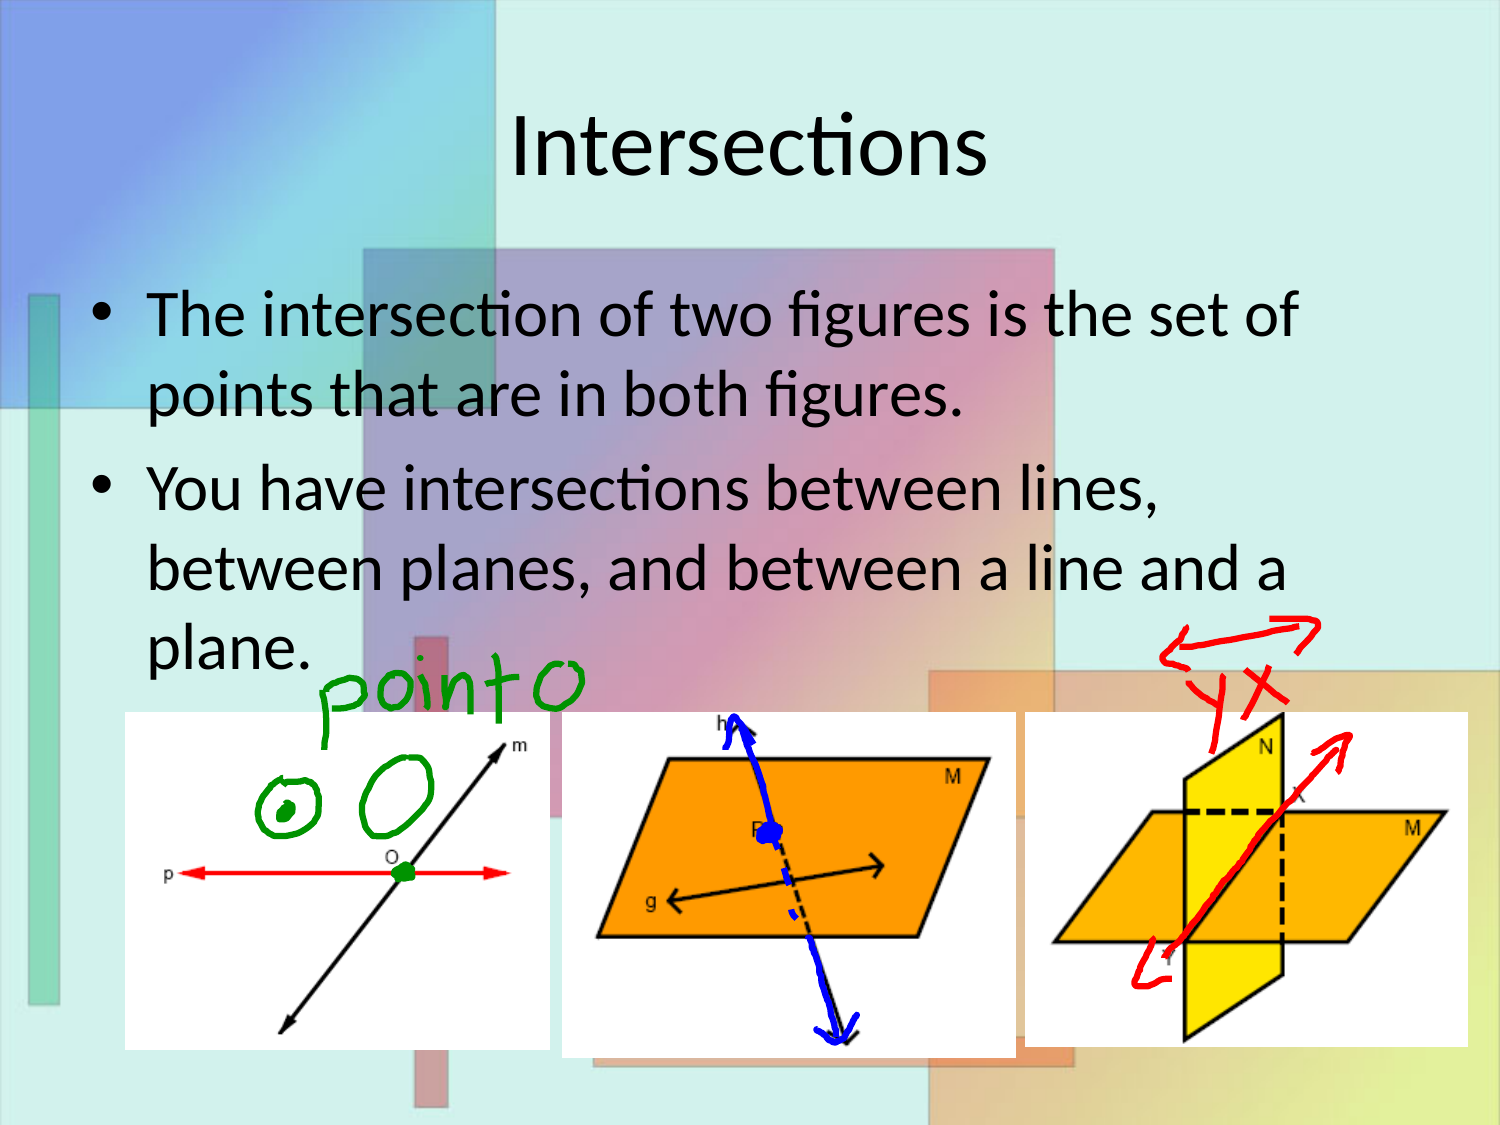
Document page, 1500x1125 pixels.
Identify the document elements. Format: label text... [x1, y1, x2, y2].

title Intersections [75, 45, 1425, 233]
picture [0, 0, 1500, 1125]
text_box [1161, 625, 1190, 672]
text_box [1269, 618, 1319, 655]
text_box [1187, 680, 1219, 708]
text_box [1218, 674, 1225, 710]
text_box [492, 653, 500, 680]
text_box [325, 677, 366, 710]
text_box [485, 676, 520, 686]
list The intersection of two figures is the set of points that are in both figures. You have intersections between lines, between planes, and between a line and a plane. [75, 262, 1425, 1005]
text_box [495, 682, 500, 710]
text_box [321, 689, 327, 710]
text_box [443, 674, 472, 710]
text_box [1244, 668, 1261, 683]
text_box [1263, 683, 1289, 704]
text_box [419, 674, 429, 710]
text_box [1247, 665, 1271, 710]
text_box [379, 672, 412, 710]
text_box [535, 663, 583, 710]
text_box [1187, 629, 1277, 648]
